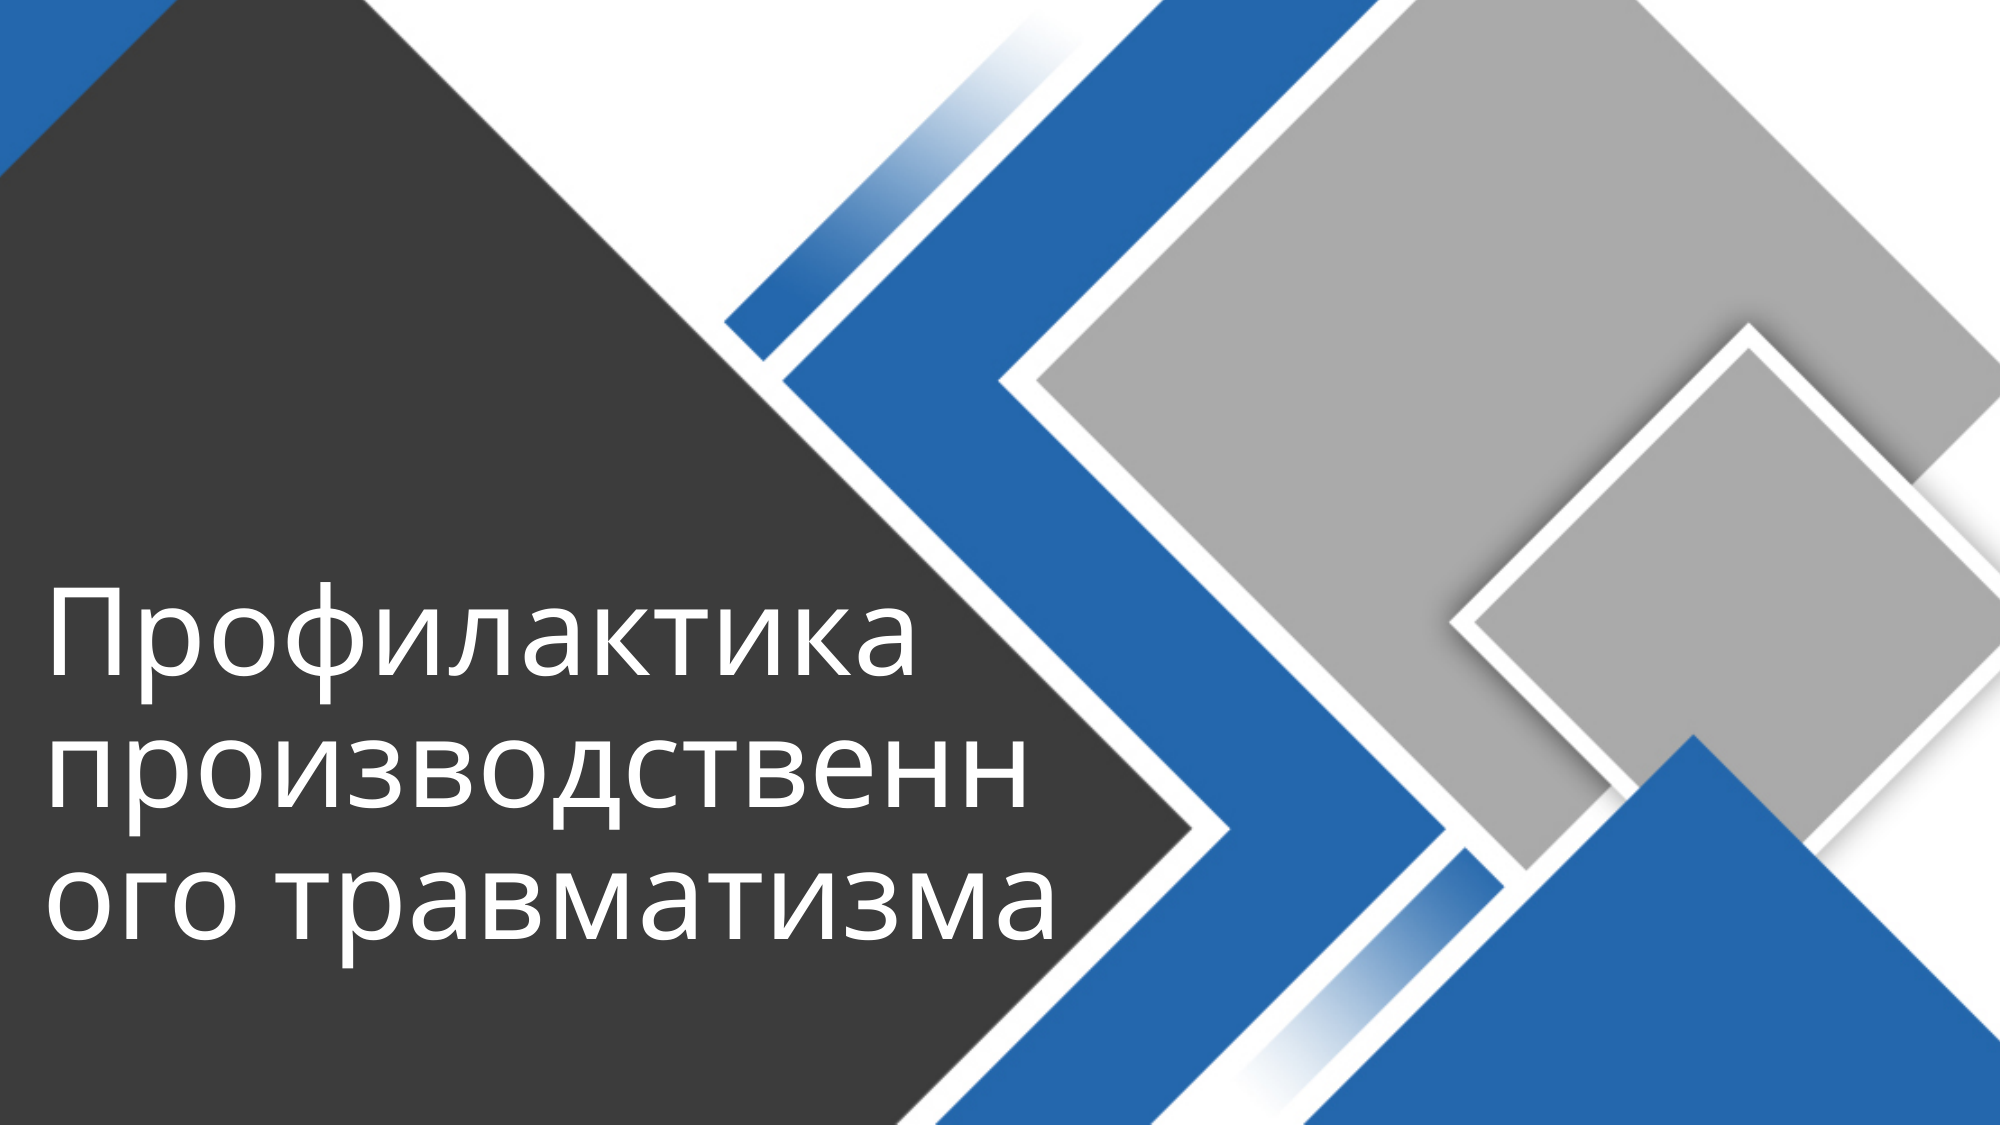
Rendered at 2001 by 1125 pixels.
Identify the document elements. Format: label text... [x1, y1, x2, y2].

title Профилактика производственного травматизма [27, 520, 1085, 974]
picture [0, 0, 2000, 1125]
